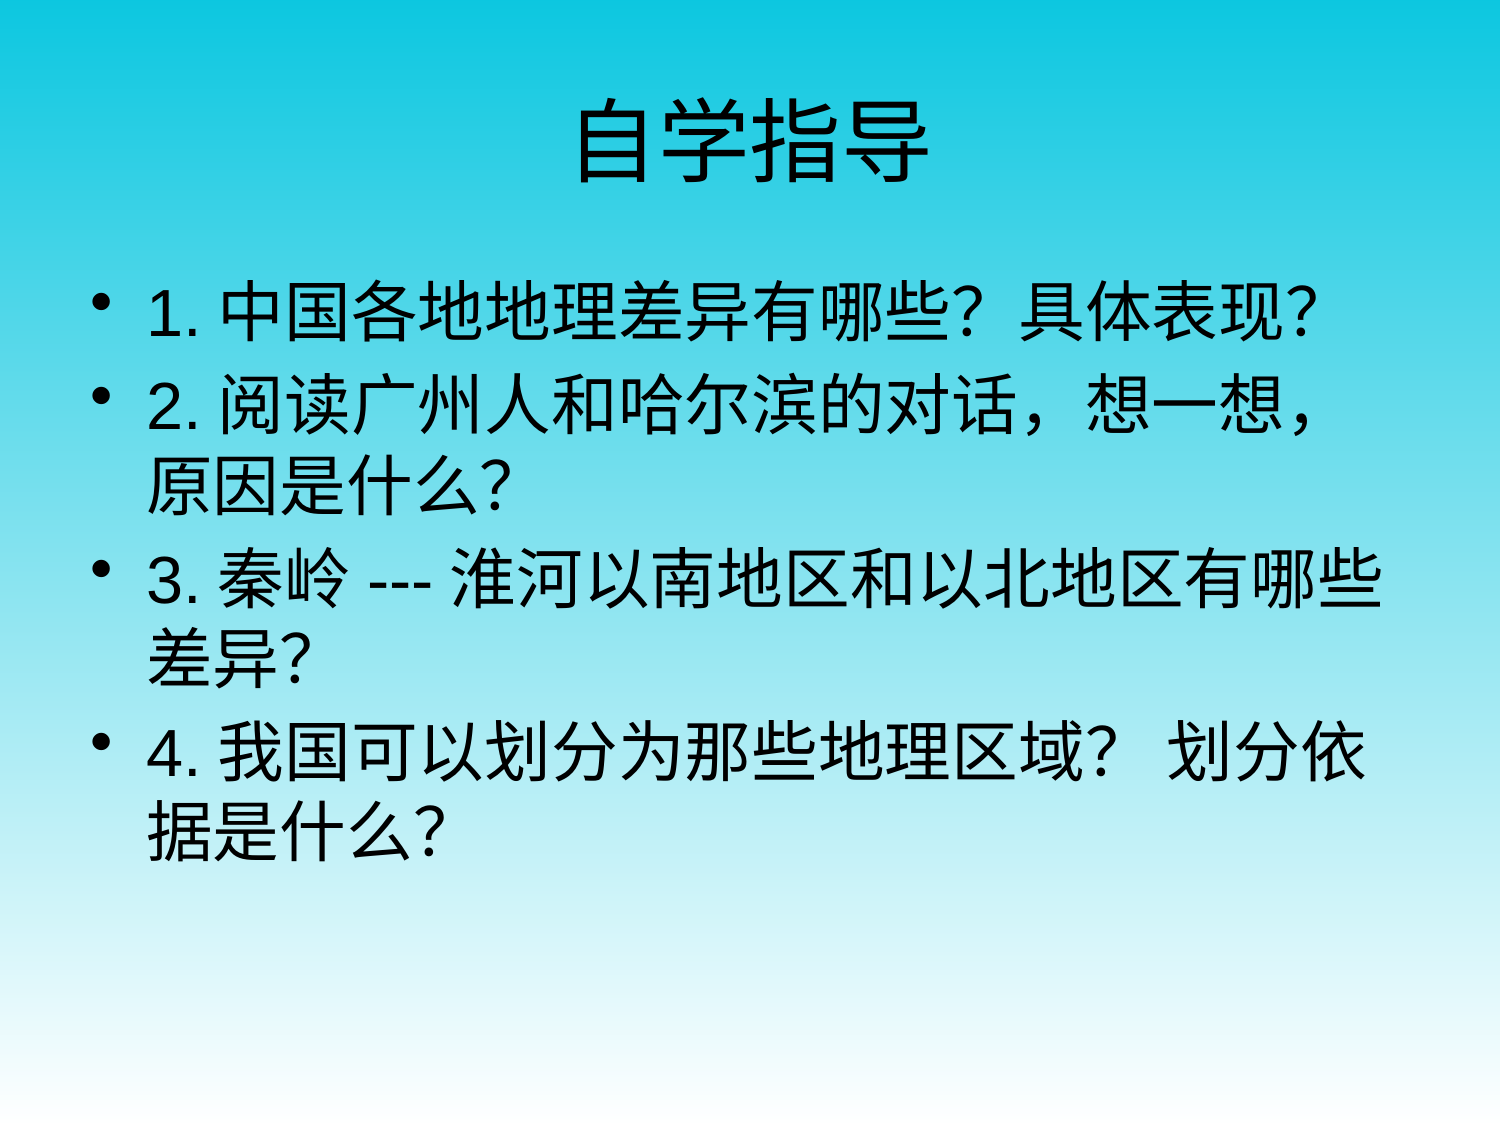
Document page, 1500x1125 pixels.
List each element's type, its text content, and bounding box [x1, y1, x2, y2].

list 1.中国各地地理差异有哪些？具体表现？ 2.阅读广州人和哈尔滨的对话，想一想，原因是什么？ 3.秦岭---淮河以南地区和以北地区有哪些差异？ 4.我国可以划分为那些地理区域？ 划分依据是什么？ [74, 262, 1426, 1006]
title 自学指导 [74, 44, 1426, 233]
